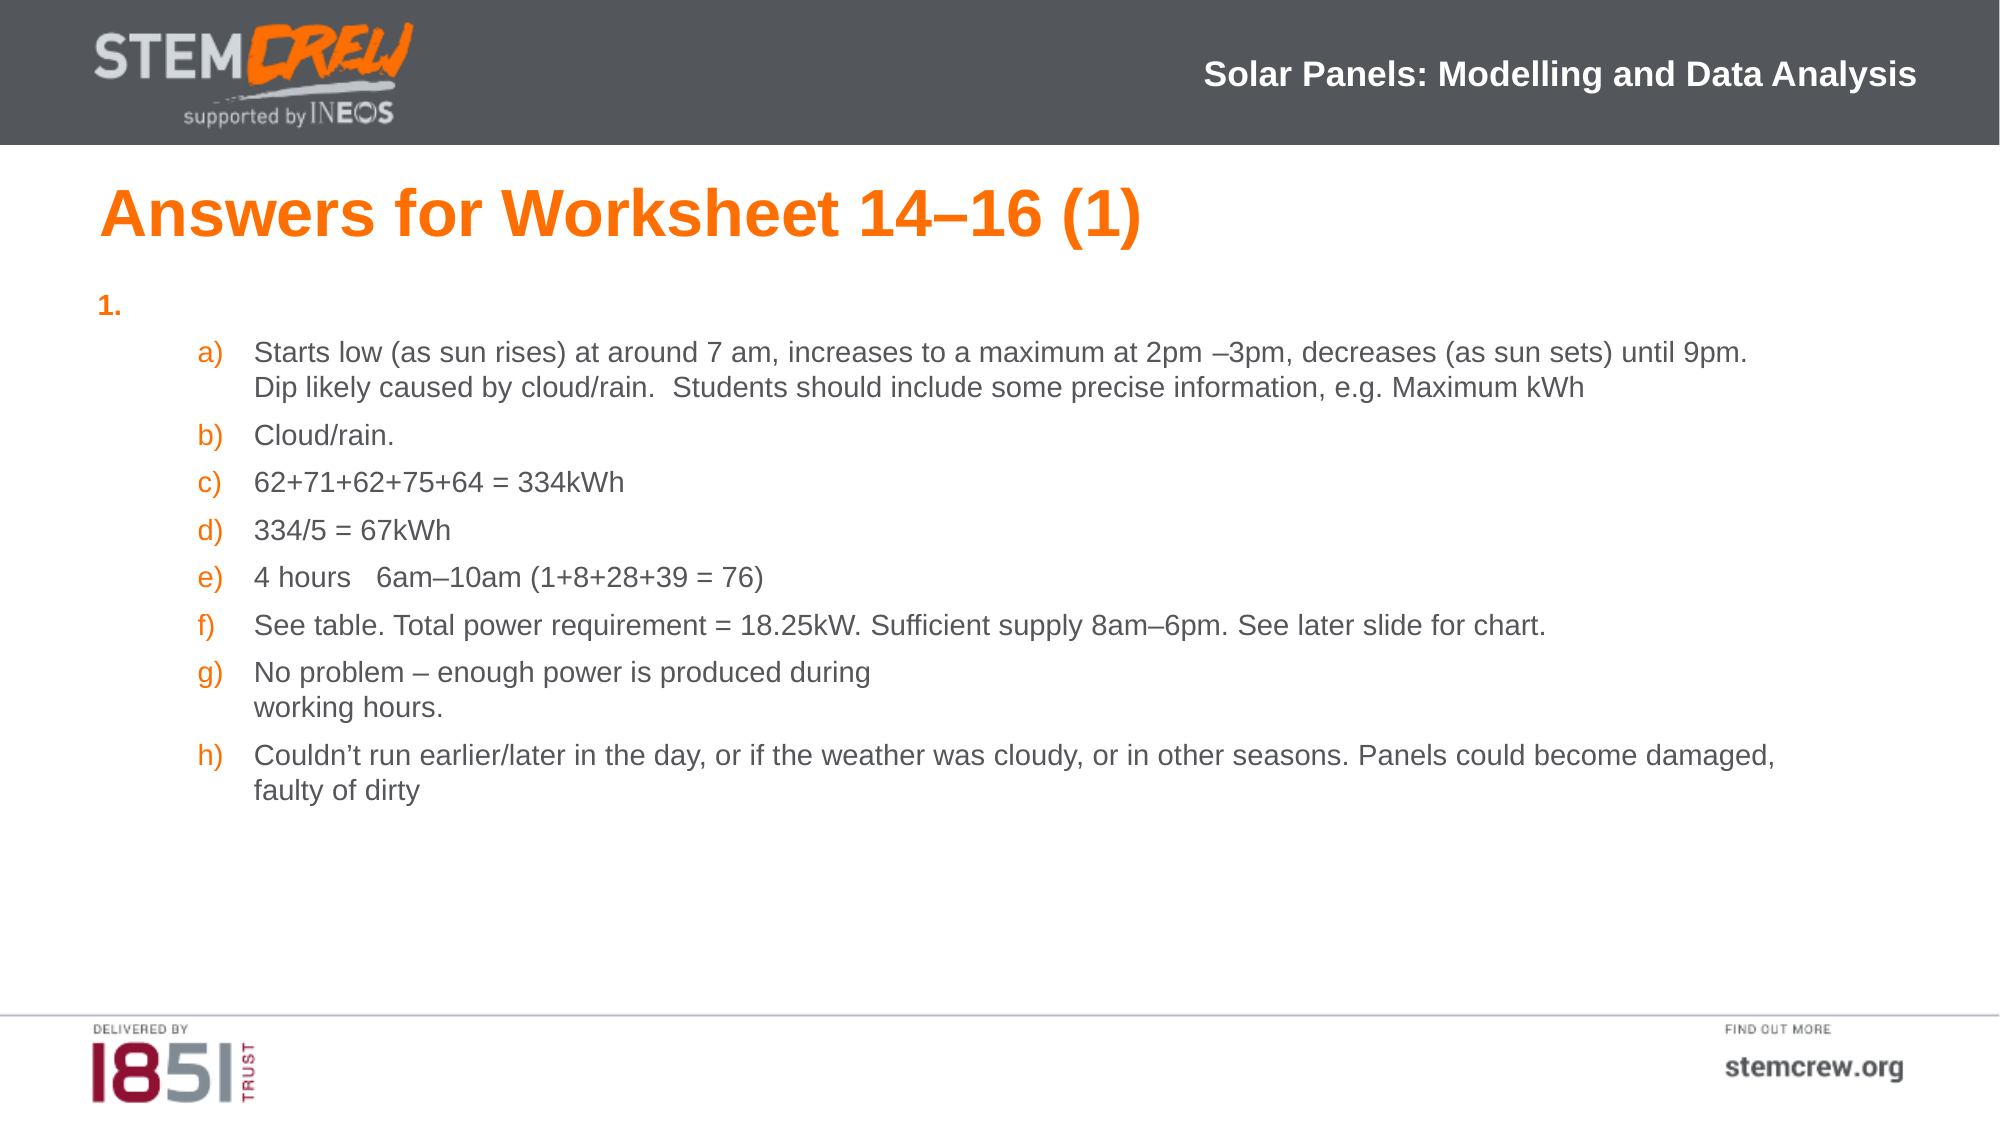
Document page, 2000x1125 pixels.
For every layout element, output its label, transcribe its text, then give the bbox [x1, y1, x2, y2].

text_box Solar Panels: Modelling and Data Analysis [1015, 48, 1928, 94]
picture [0, 1012, 2000, 1125]
text_box Answers for Worksheet 14–16 (1) [97, 167, 1267, 250]
text_box Starts low (as sun rises) at around 7 am, increases to a maximum at 2pm –3pm, decreases (as sun sets) until 9pm. Dip likely caused by cloud/rain. Students should include some precise information, e.g. Maximum kWh Cloud/rain. 62+71+62+75+64 = 334kWh 334/5 = 67kWh 4 hours 6am–10am (1+8+28+39 = 76) See table. Total power requirement = 18.25kW. Sufficient supply 8am–6pm. See later slide for chart. No problem – enough power is produced during working hours. Couldn’t run earlier/later in the day, or if the weather was cloudy, or in other seasons. Panels could become damaged, faulty of dirty [97, 286, 1783, 972]
picture [0, 0, 2000, 145]
